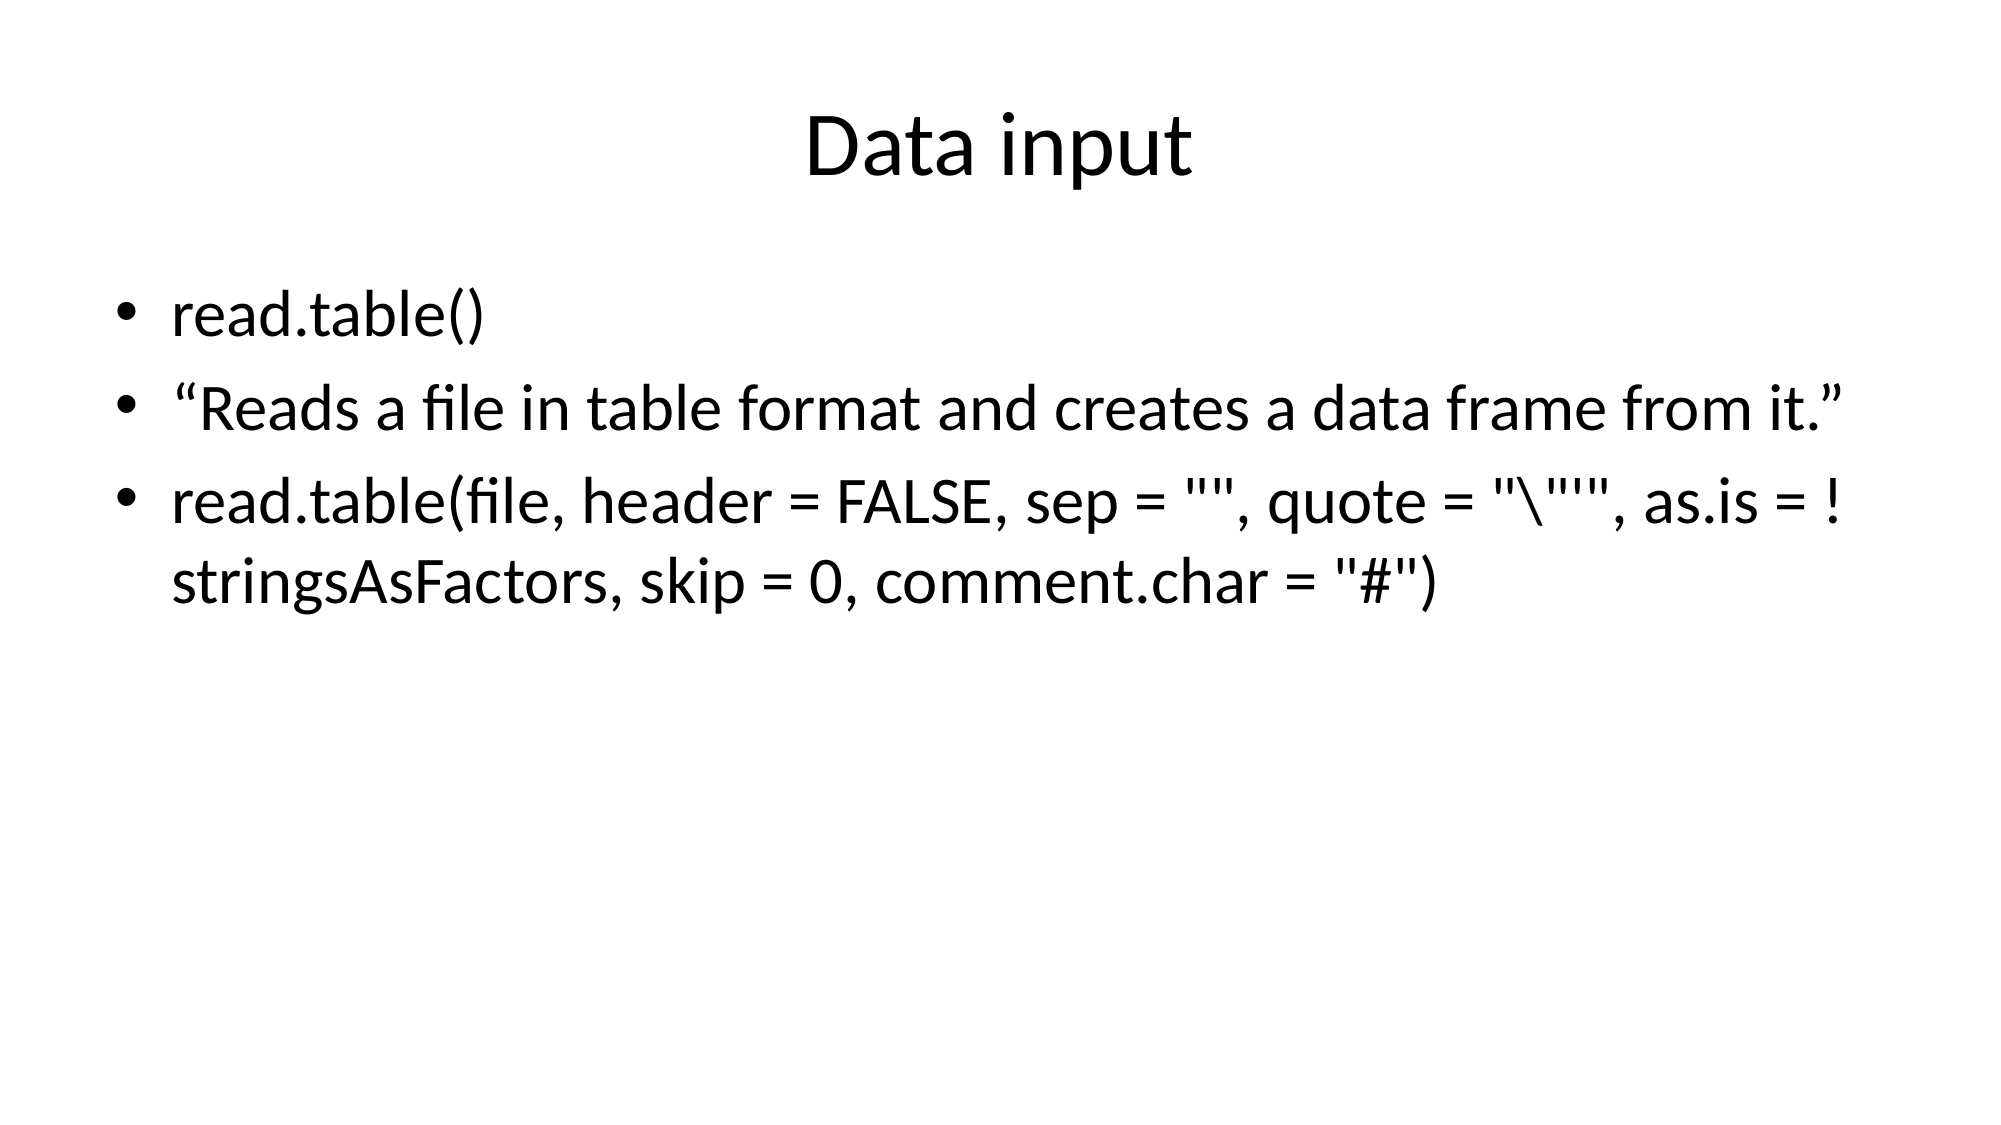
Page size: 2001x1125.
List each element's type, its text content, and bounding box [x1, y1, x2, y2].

list read.table() “Reads a file in table format and creates a data frame from it.” read.table(file, header = FALSE, sep = "", quote = "\"'", as.is = !stringsAsFactors, skip = 0, comment.char = "#") [99, 262, 1900, 1005]
title Data input [99, 45, 1900, 233]
